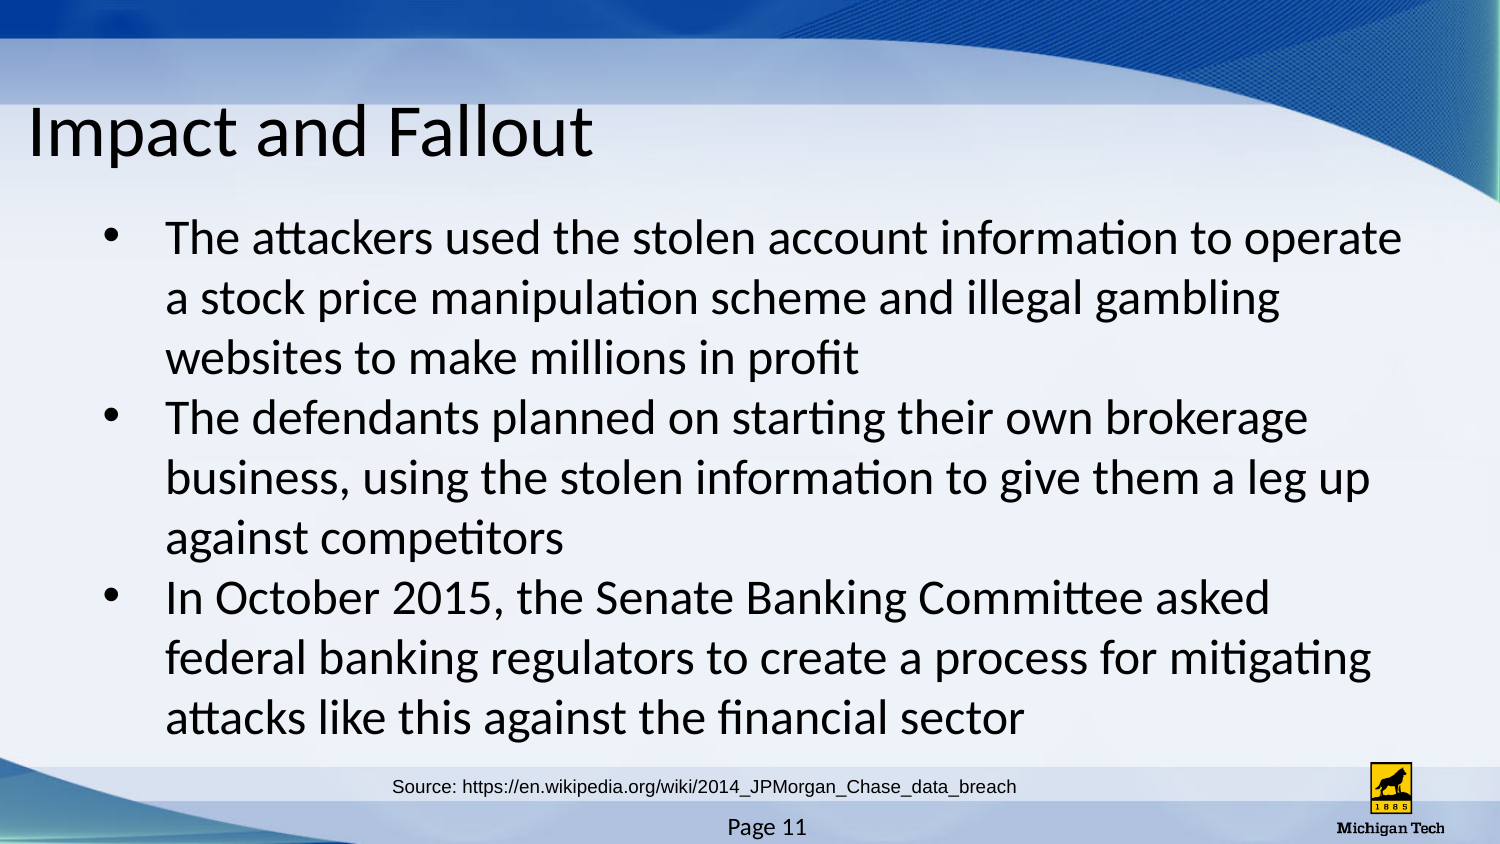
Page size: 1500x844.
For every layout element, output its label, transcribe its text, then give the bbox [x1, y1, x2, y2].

title Impact and Fallout [12, 56, 1263, 197]
picture [0, 0, 1500, 844]
list The attackers used the stolen account information to operate a stock price manipulation scheme and illegal gambling websites to make millions in profit The defendants planned on starting their own brokerage business, using the stolen information to give them a leg up against competitors In October 2015, the Senate Banking Committee asked federal banking regulators to create a process for mitigating attacks like this against the financial sector [75, 196, 1425, 797]
text_box Source: https://en.wikipedia.org/wiki/2014_JPMorgan_Chase_data_breach [364, 767, 1124, 805]
